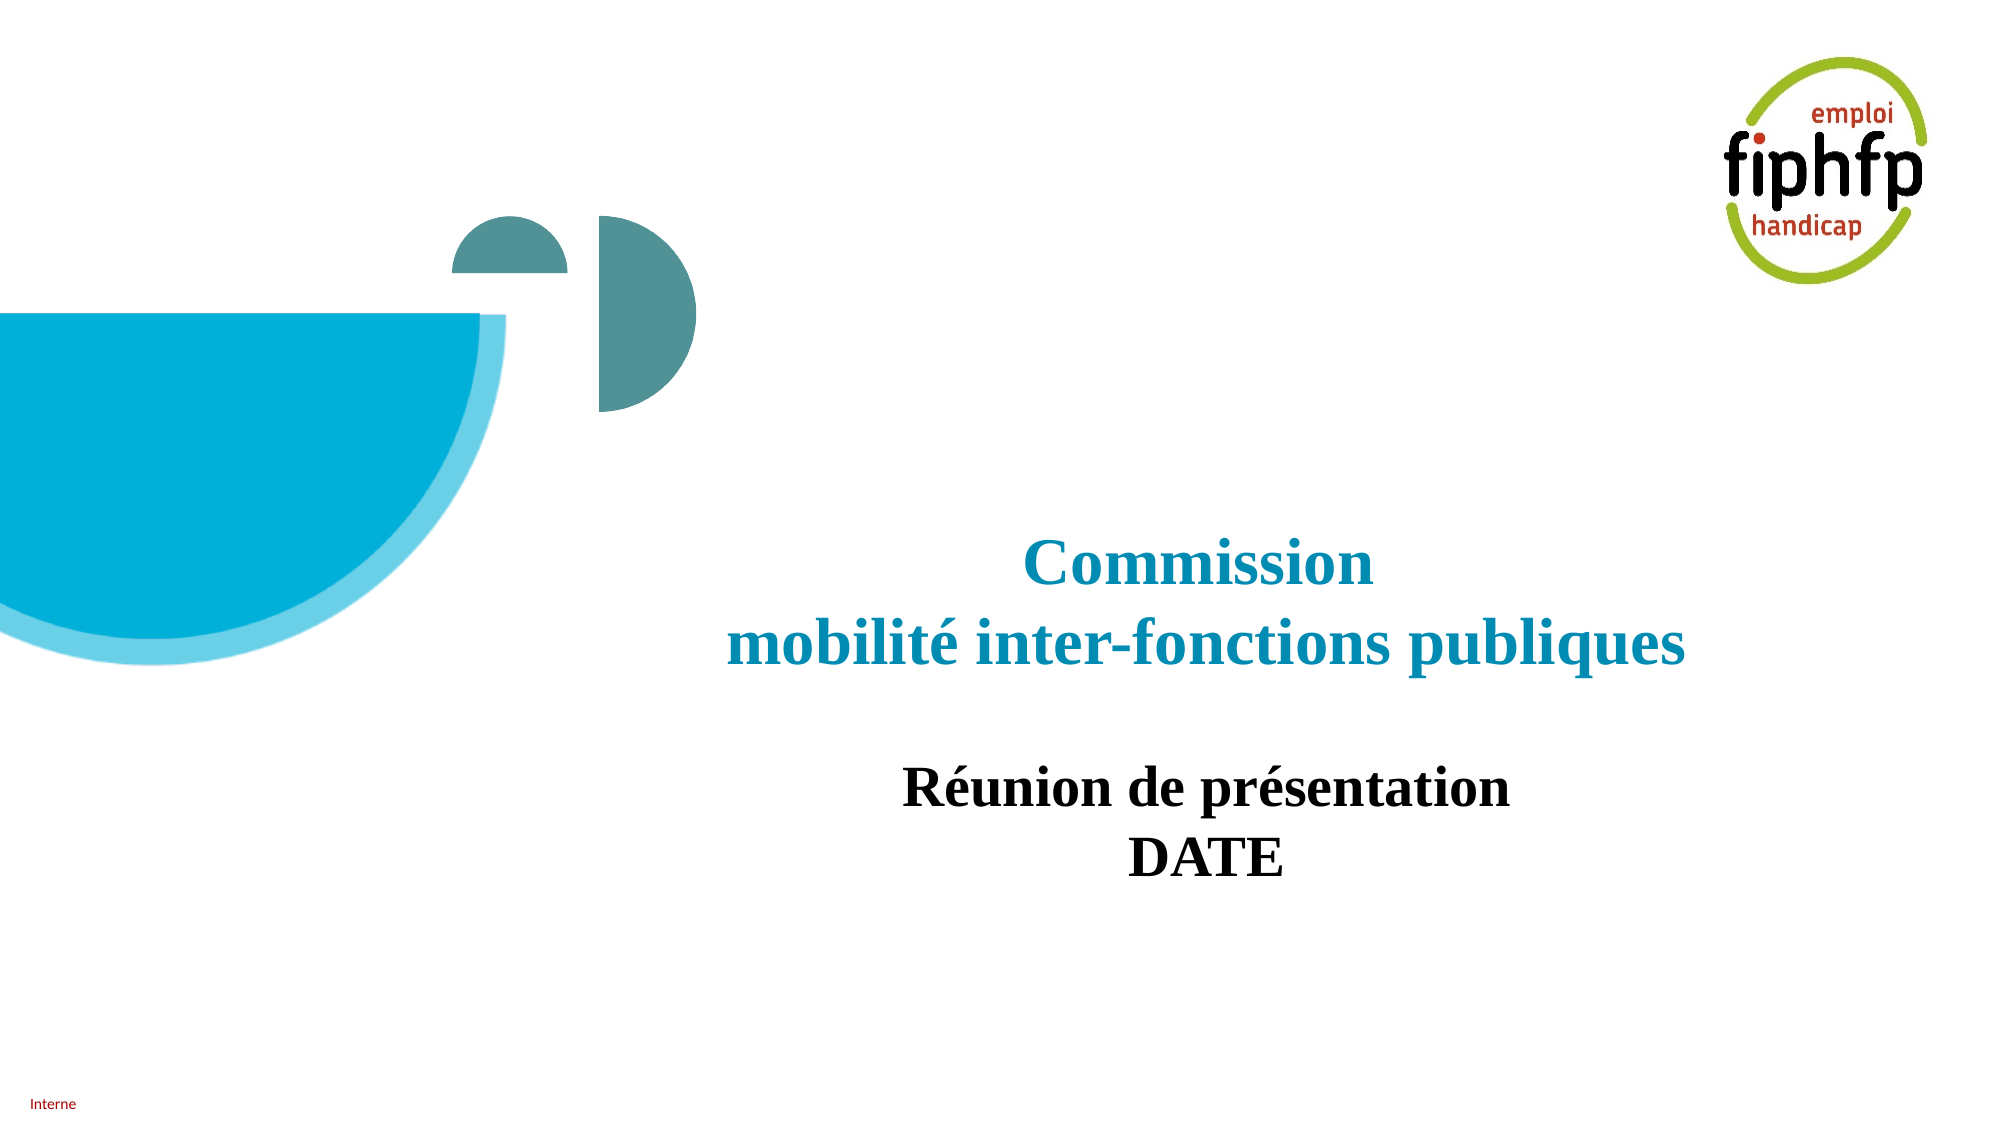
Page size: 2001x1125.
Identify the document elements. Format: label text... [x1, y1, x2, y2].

picture [1716, 51, 1936, 289]
text_box [393, 678, 1971, 1032]
picture [0, 210, 574, 678]
picture [587, 204, 708, 423]
text_box Commission mobilité inter-fonctions publiques Réunion de présentation DATE [555, 510, 1859, 896]
